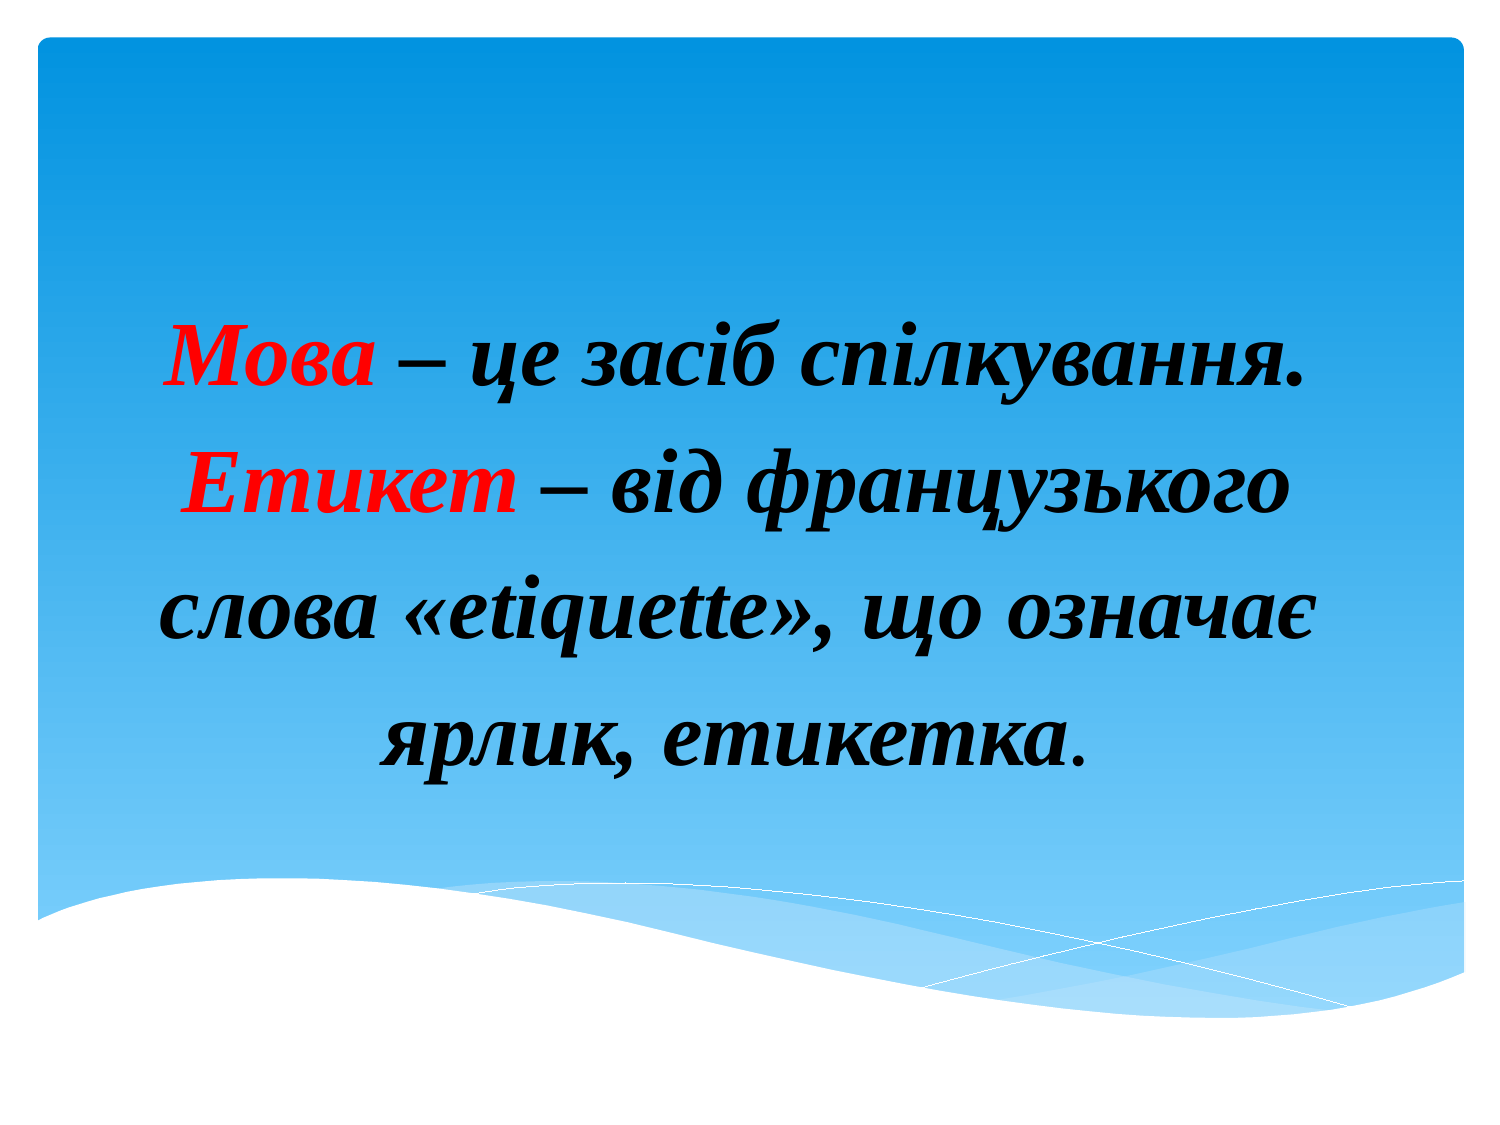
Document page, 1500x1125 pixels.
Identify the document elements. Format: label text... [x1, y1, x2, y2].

title Мова – це засіб спілкування. Етикет – від французького слова «etiquette», що означає ярлик, етикетка. [100, 137, 1376, 882]
